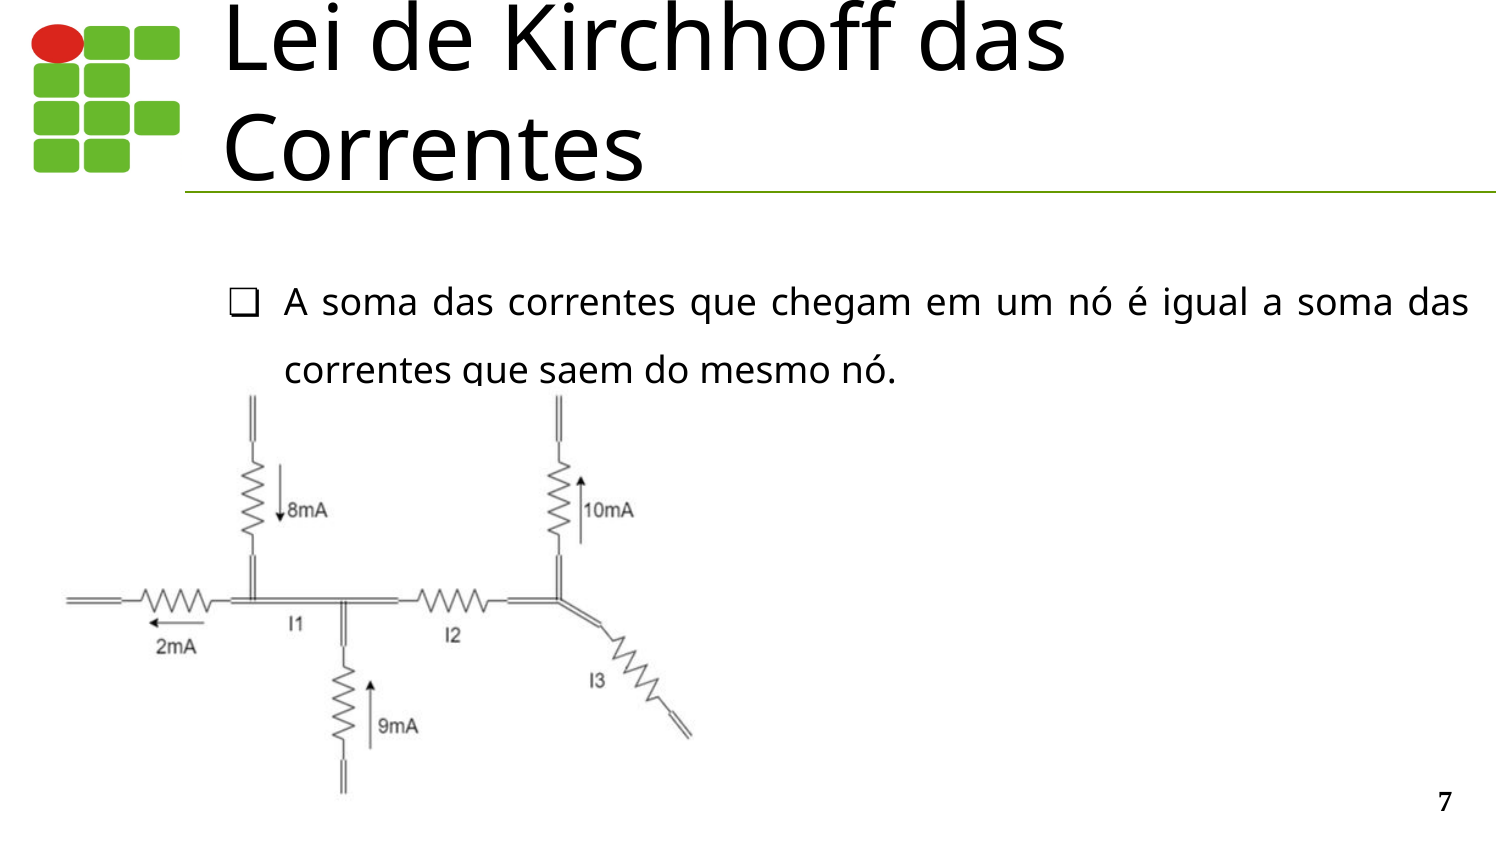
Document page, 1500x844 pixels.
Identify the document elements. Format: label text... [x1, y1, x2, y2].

title Lei de Kirchhoff das Correntes [206, 26, 1468, 207]
list A soma das correntes que chegam em um nó é igual a soma das correntes que saem do mesmo nó. [193, 248, 1486, 387]
text_box ‹#› [1390, 768, 1468, 825]
picture [32, 385, 722, 811]
picture [29, 23, 182, 174]
